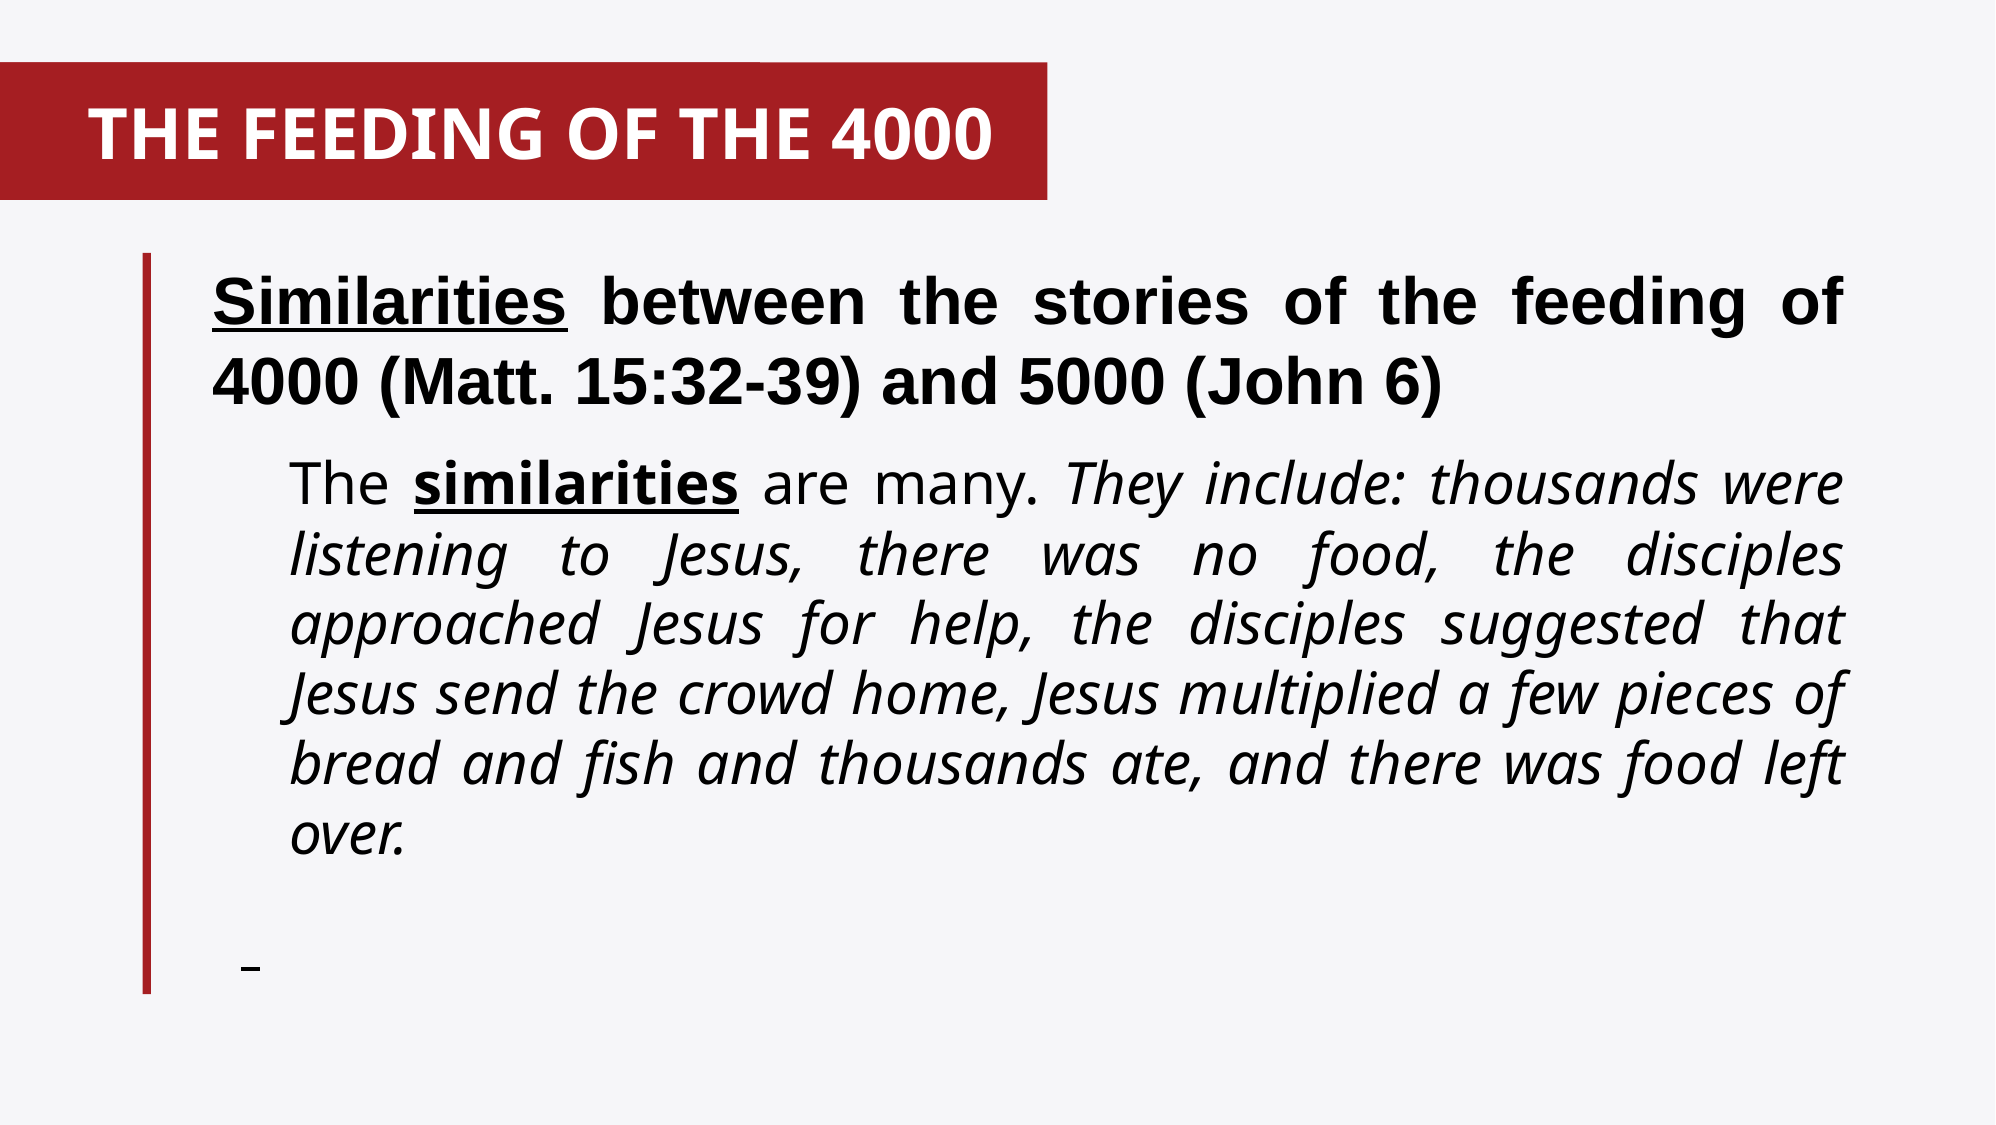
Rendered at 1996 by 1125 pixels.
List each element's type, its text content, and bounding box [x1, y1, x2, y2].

title THE FEEDING OF THE 4000 [0, 62, 1048, 200]
subtitle Similarities between the stories of the feeding of 4000 (Matt. 15:32-39) and 5000 (John 6) The similarities are many. They include: thousands were listening to Jesus, there was no food, the disciples approached Jesus for help, the disciples suggested that Jesus send the crowd home, Jesus multiplied a few pieces of bread and fish and thousands ate, and there was food left over. [197, 249, 1861, 1000]
